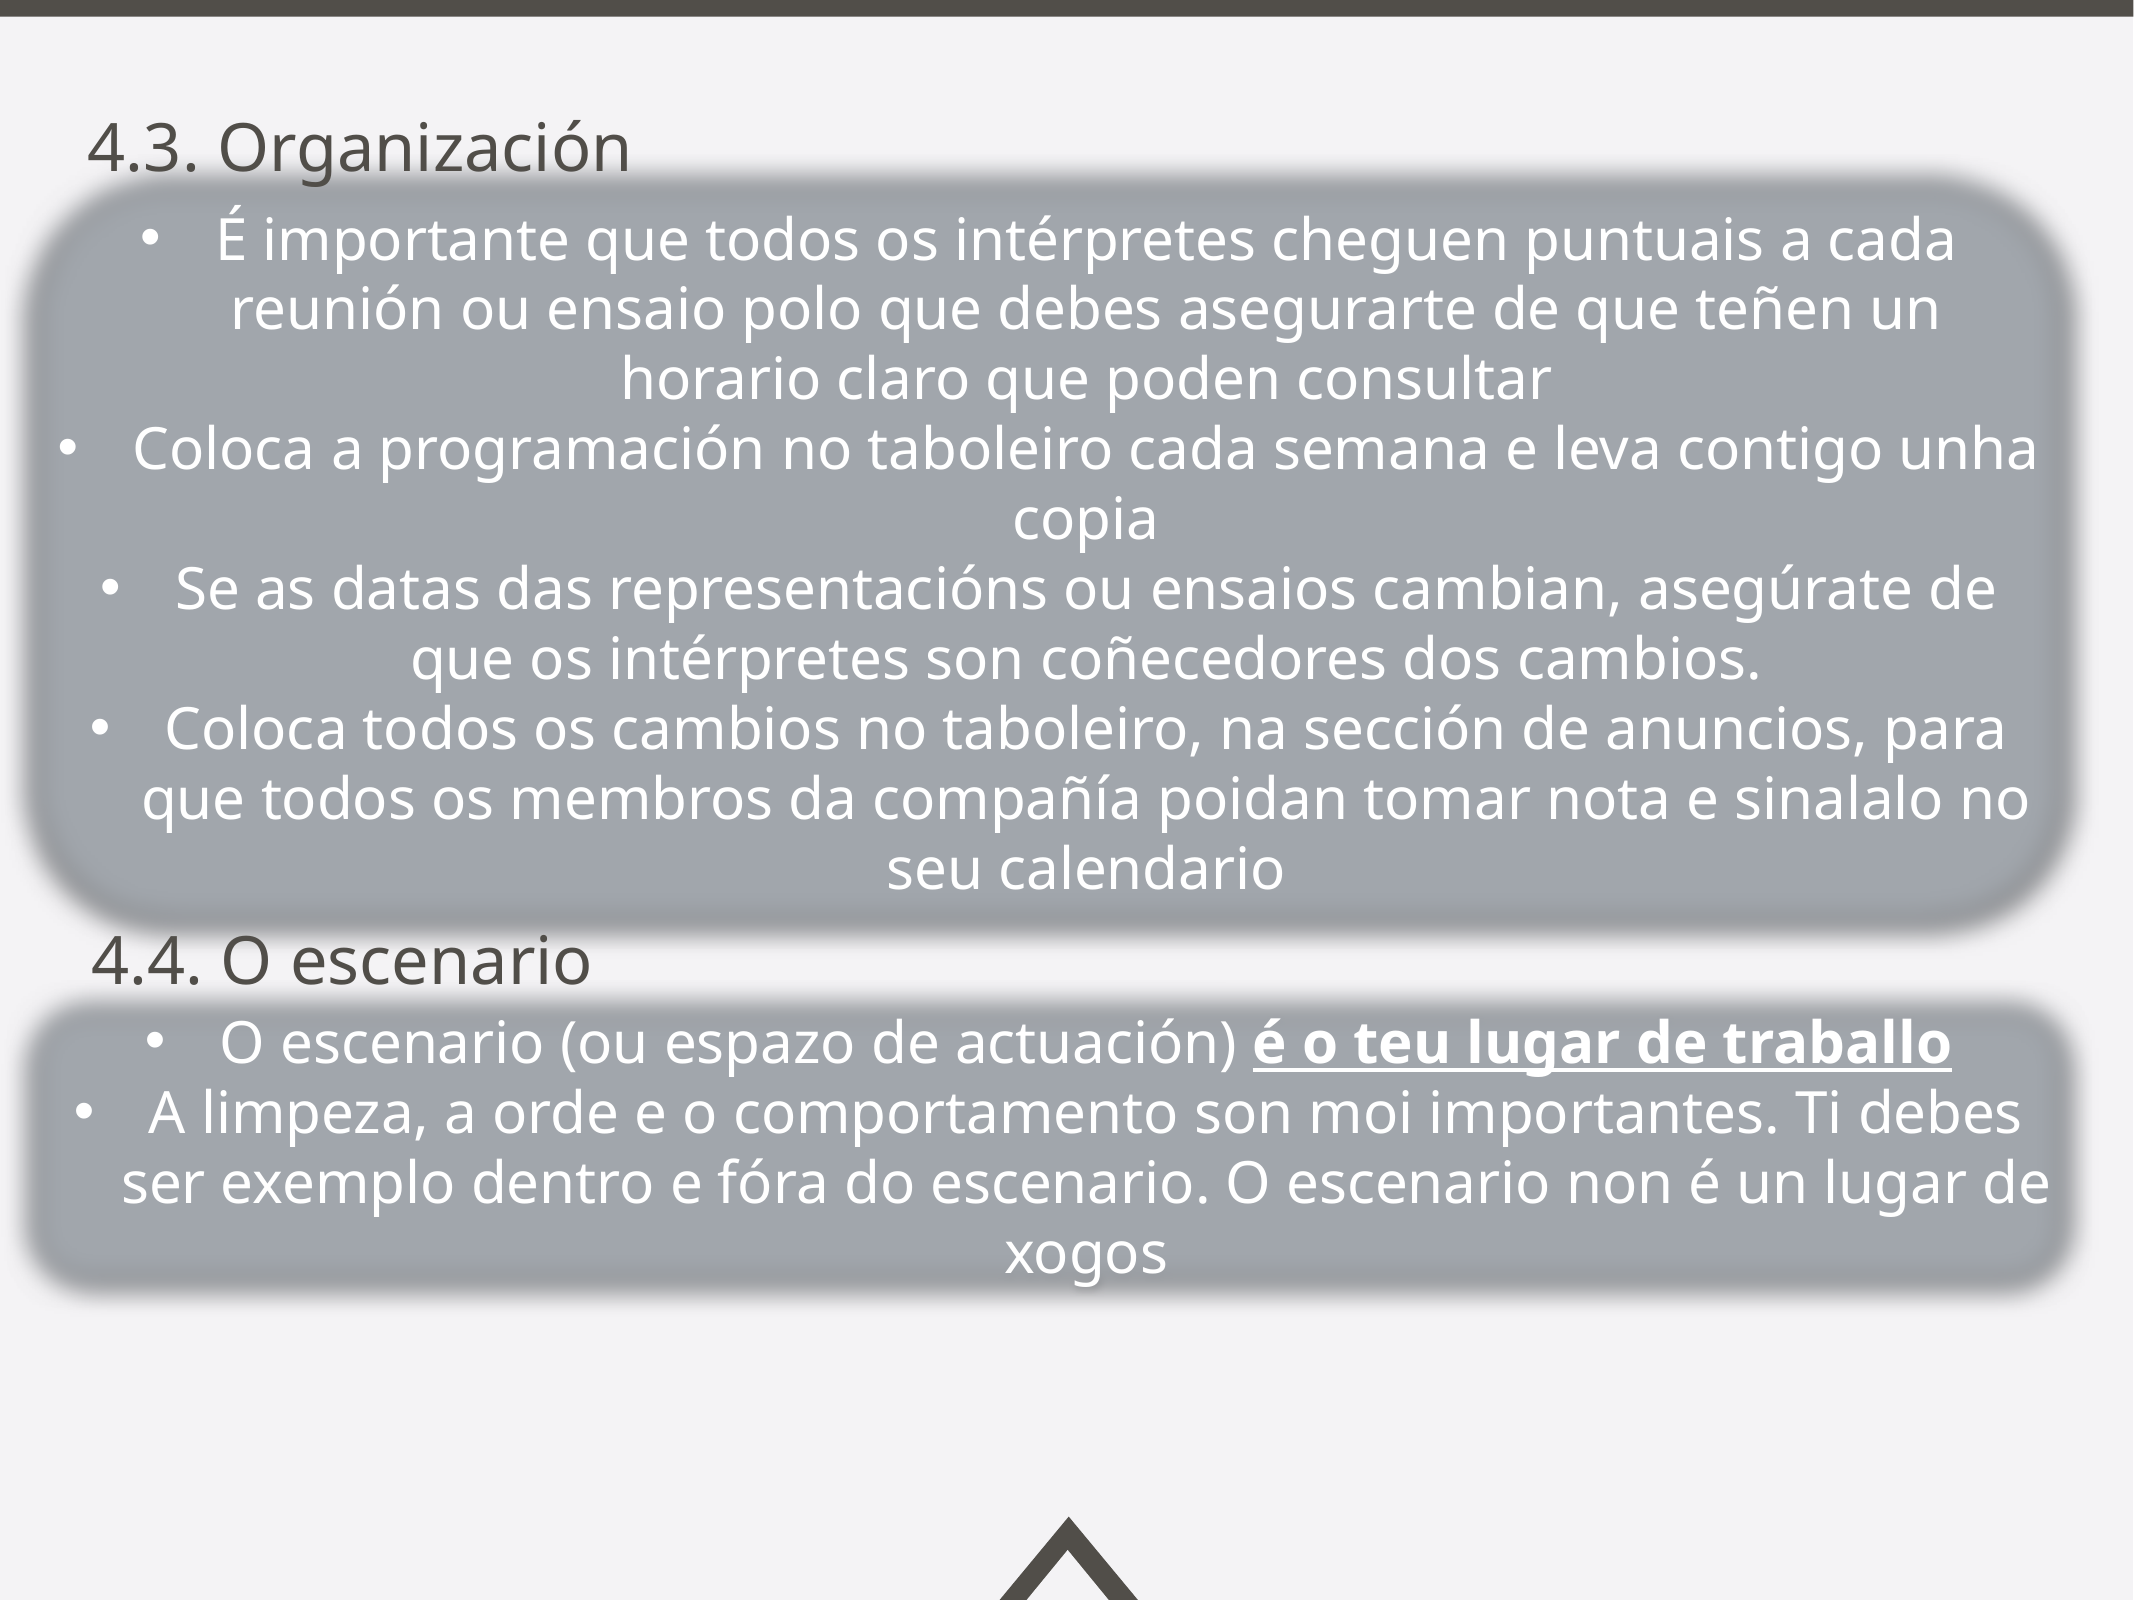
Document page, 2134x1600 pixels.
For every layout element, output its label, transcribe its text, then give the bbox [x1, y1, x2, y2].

text_box 4.3. Organización [79, 96, 642, 194]
text_box 4.4. O escenario [82, 909, 603, 993]
text_box O escenario (ou espazo de actuación) é o teu lugar de traballo A limpeza, a orde e o comportamento son moi importantes. Ti debes ser exemplo dentro e fóra do escenario. O escenario non é un lugar de xogos [55, 1029, 2046, 1263]
text_box É importante que todos os intérpretes cheguen puntuais a cada reunión ou ensaio polo que debes asegurarte de que teñen un horario claro que poden consultar Coloca a programación no taboleiro cada semana e leva contigo unha copia Se as datas das representacións ou ensaios cambian, asegúrate de que os intérpretes son coñecedores dos cambios. Coloca todos os cambios no taboleiro, na sección de anuncios, para que todos os membros da compañía poidan tomar nota e sinalalo no seu calendario [57, 206, 2044, 901]
